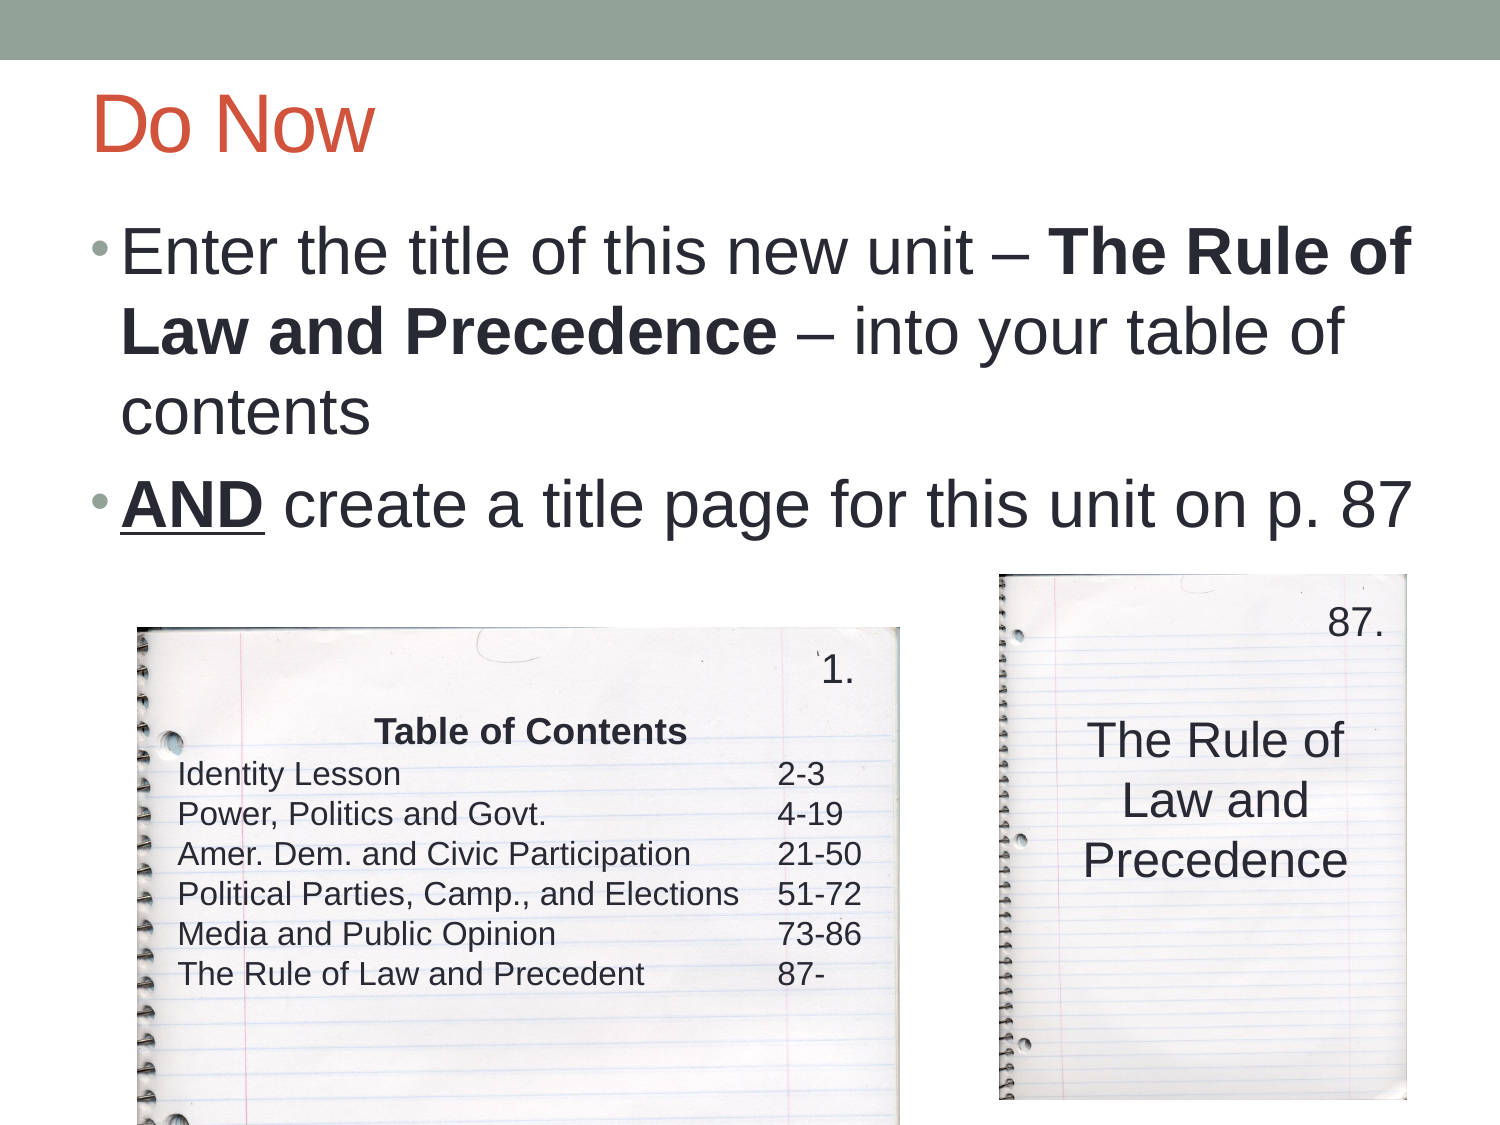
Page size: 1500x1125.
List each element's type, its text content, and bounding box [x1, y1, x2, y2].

picture [999, 574, 1407, 1101]
title Do Now [75, 37, 1425, 200]
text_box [137, 627, 901, 1125]
list Enter the title of this new unit – The Rule of Law and Precedence – into your table of contents AND create a title page for this unit on p. 87 [75, 200, 1463, 1000]
